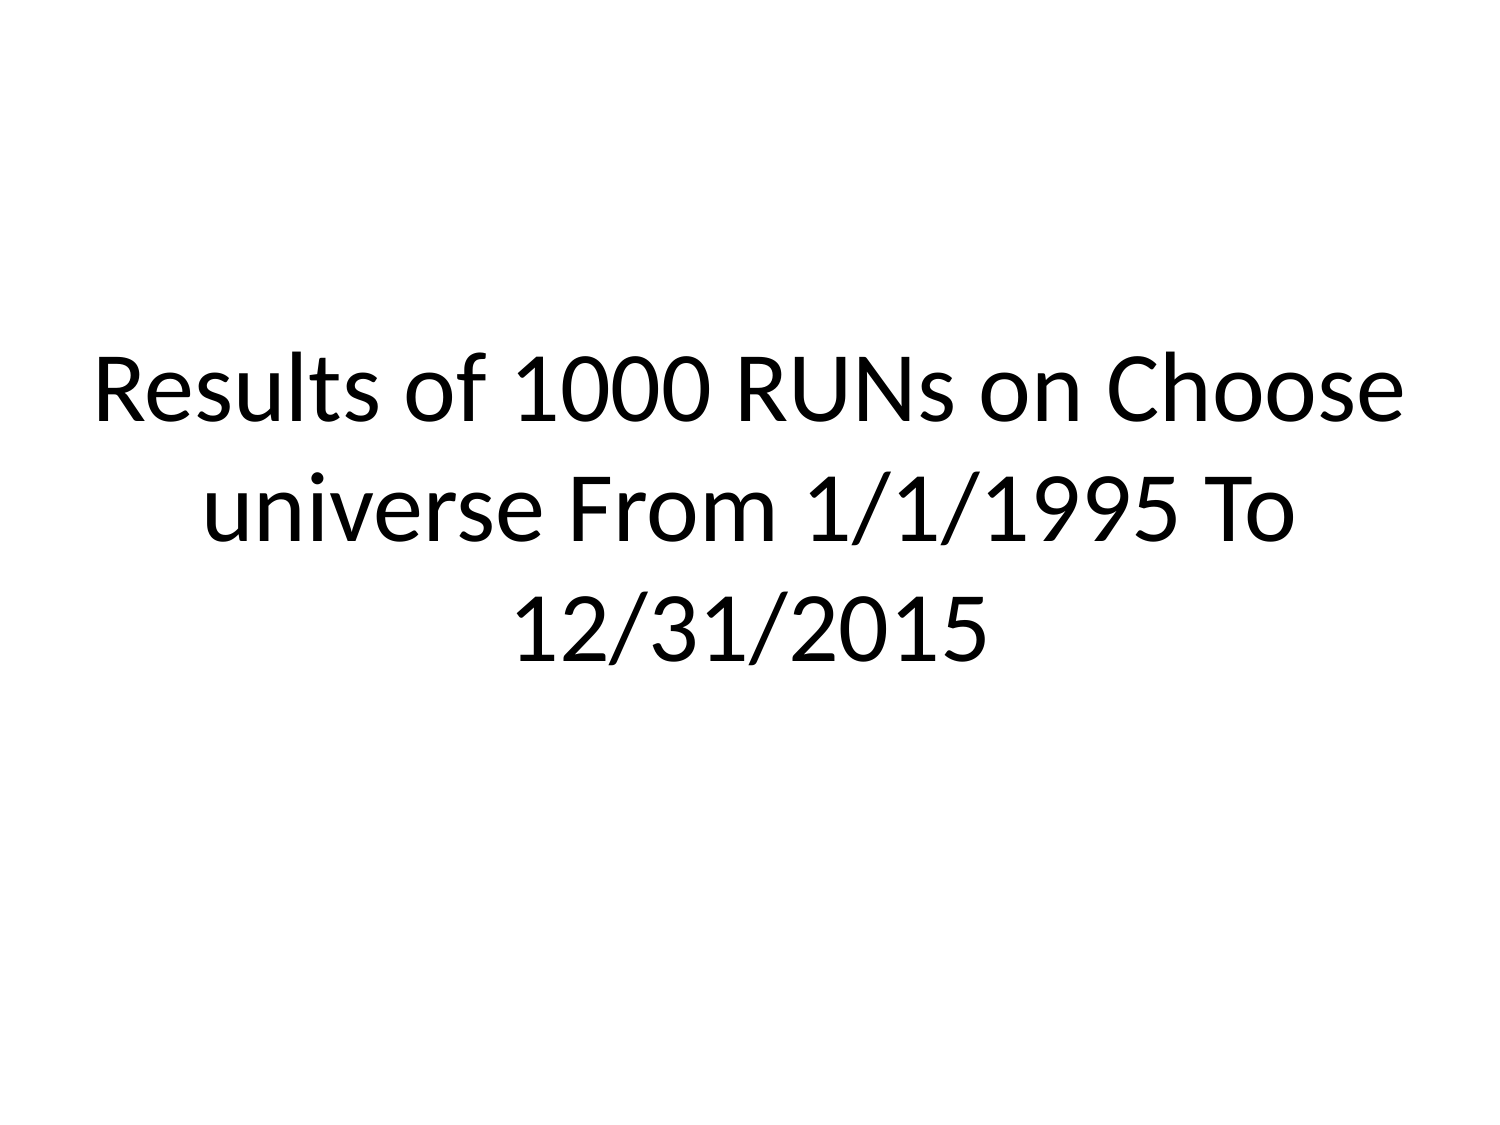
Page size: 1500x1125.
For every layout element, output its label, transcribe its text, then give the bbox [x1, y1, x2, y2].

text_box Results of 1000 RUNs on Choose universe From 1/1/1995 To 12/31/2015 [0, 314, 1500, 689]
